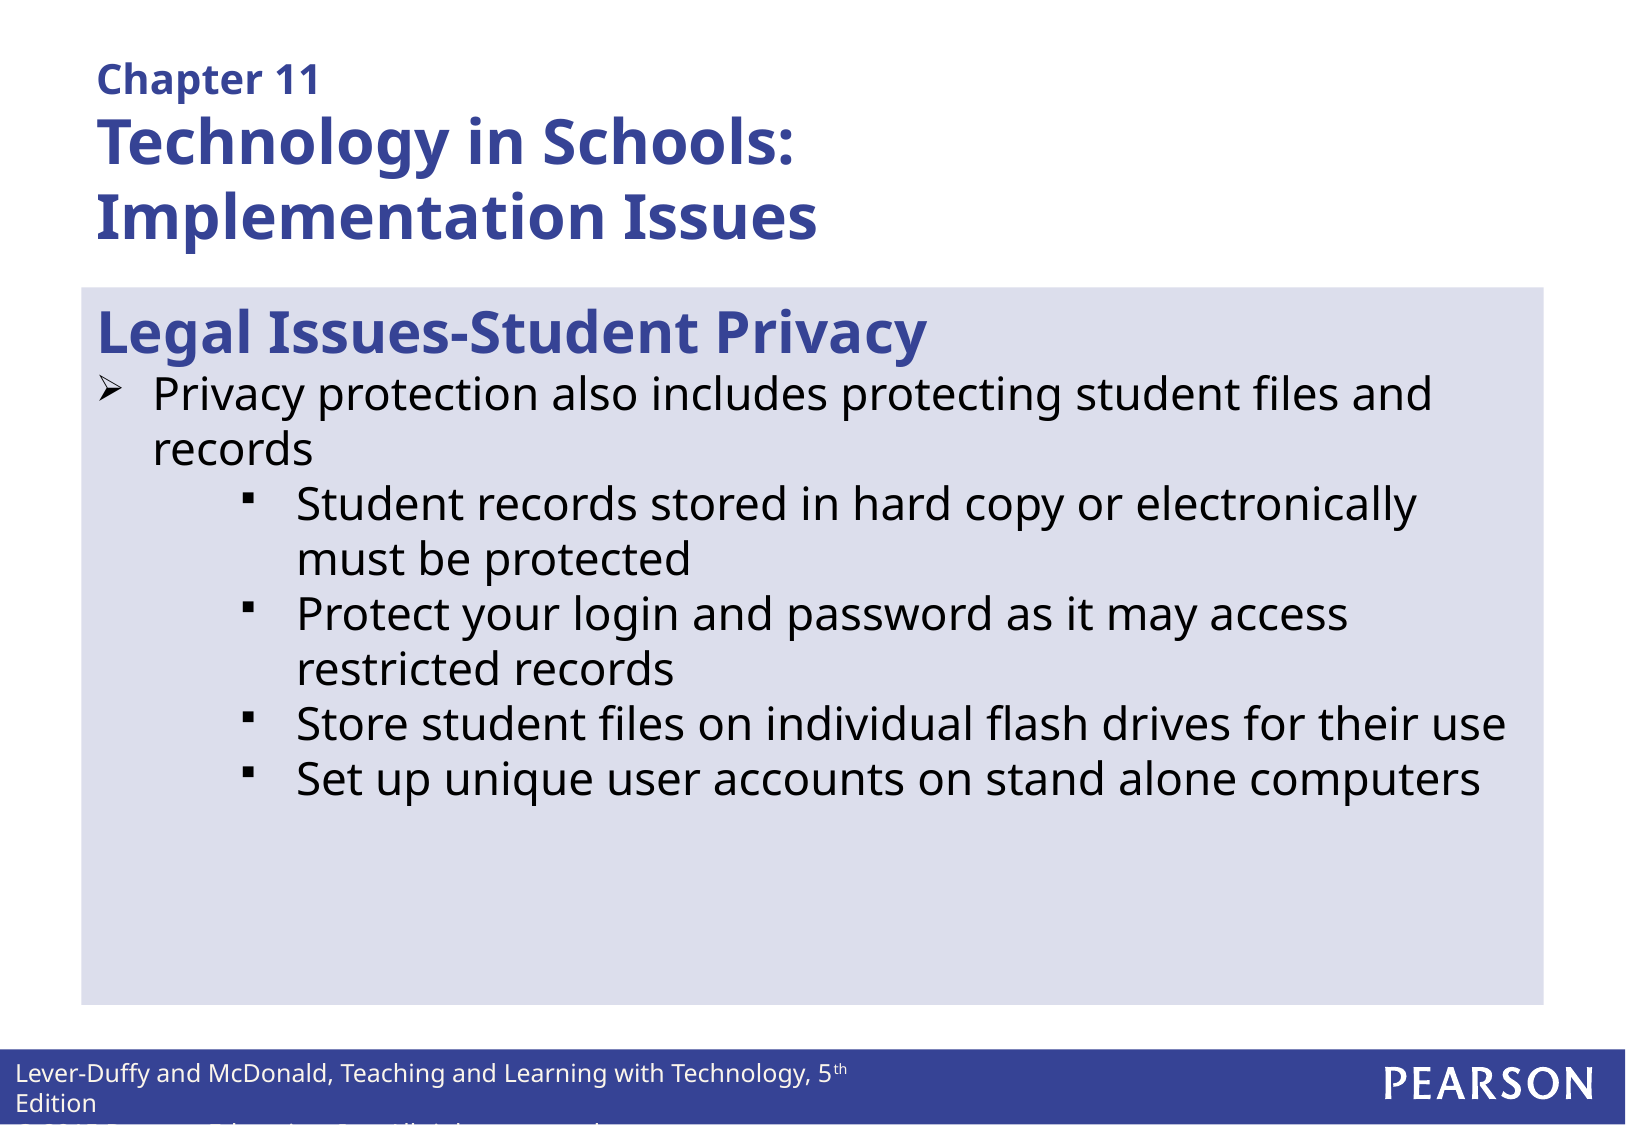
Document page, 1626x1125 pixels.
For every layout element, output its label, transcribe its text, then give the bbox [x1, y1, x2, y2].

list Legal Issues-Student Privacy Privacy protection also includes protecting student files and records Student records stored in hard copy or electronically must be protected Protect your login and password as it may access restricted records Store student files on individual flash drives for their use Set up unique user accounts on stand alone computers [81, 287, 1544, 1005]
title Chapter 11 Technology in Schools: Implementation Issues [81, 45, 1544, 233]
